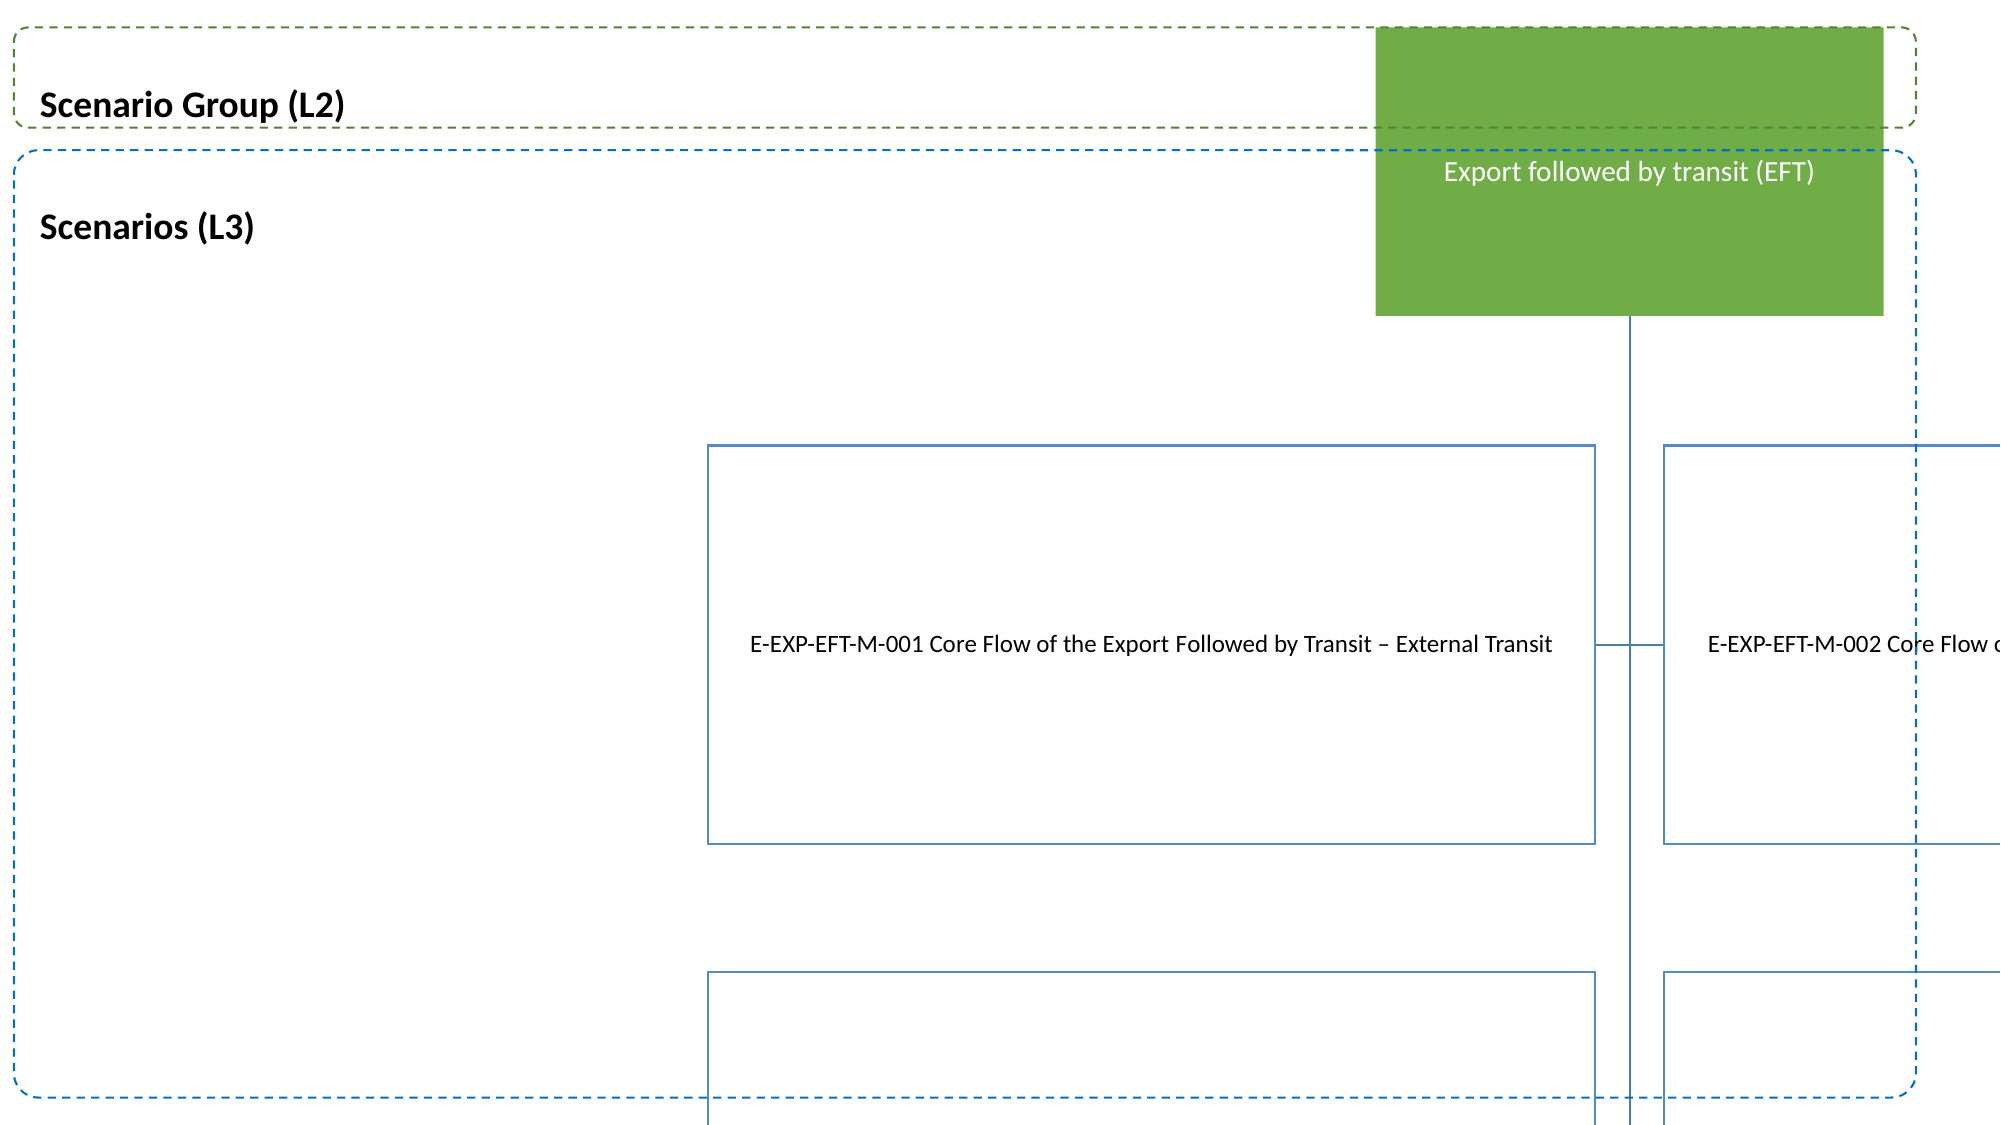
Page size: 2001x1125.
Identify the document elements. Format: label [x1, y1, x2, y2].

text_box [13, 27, 1916, 1098]
